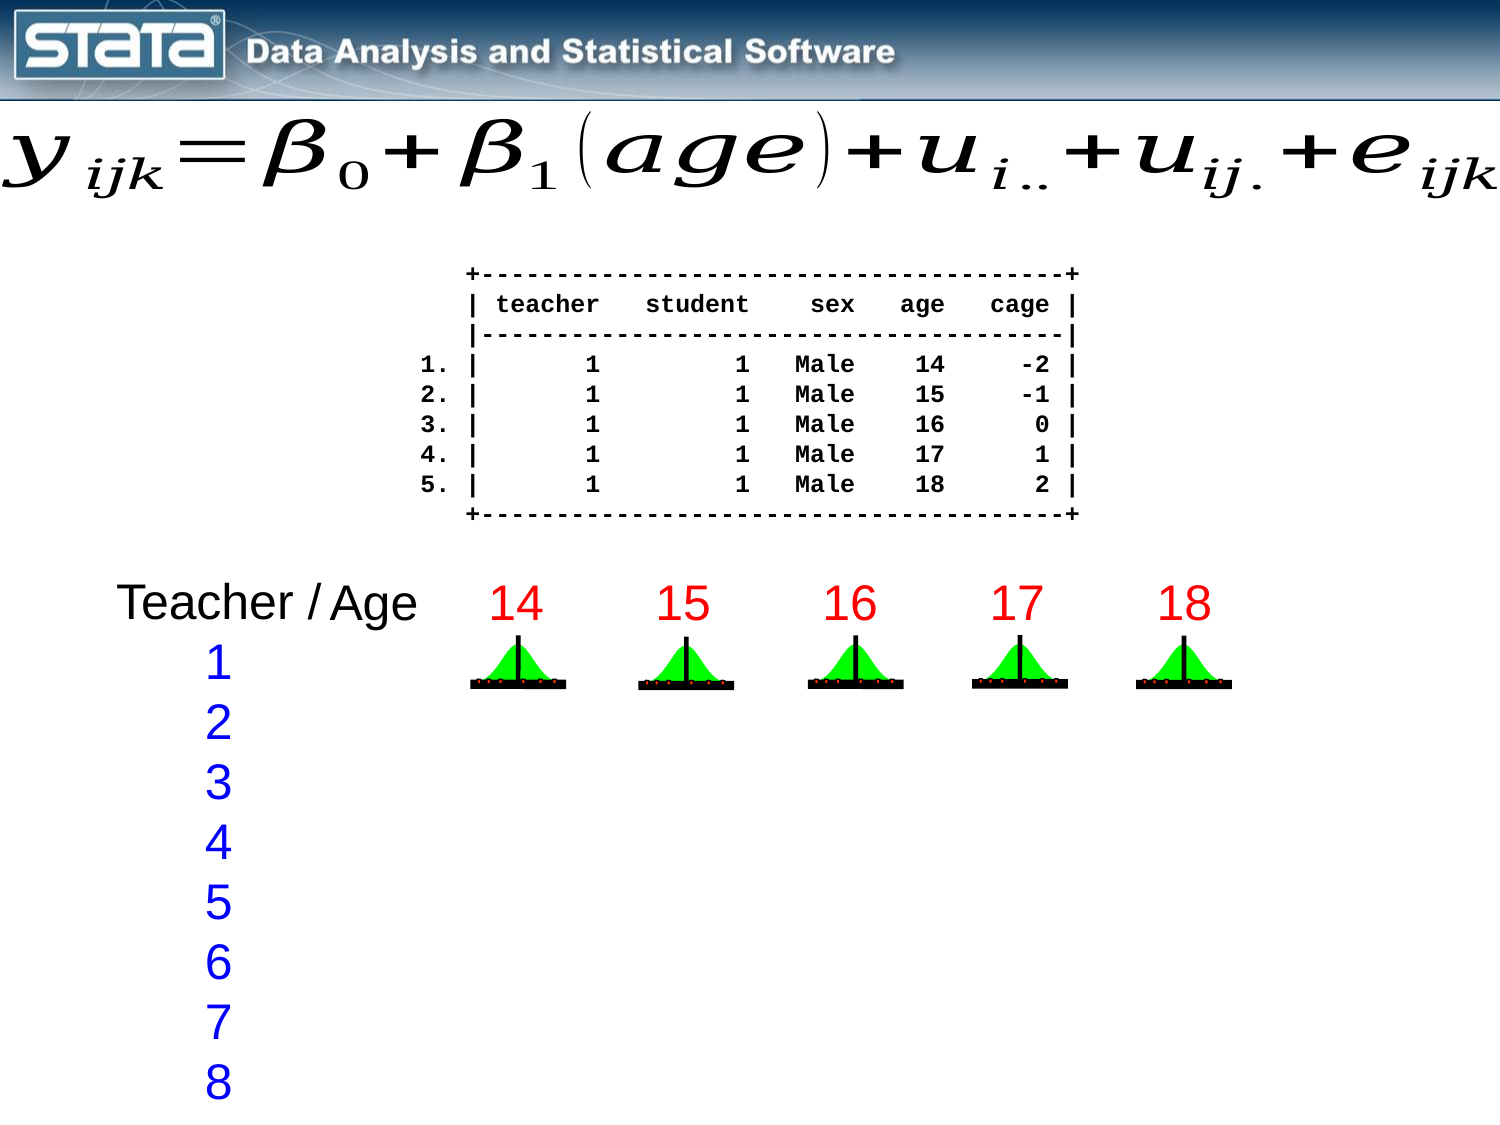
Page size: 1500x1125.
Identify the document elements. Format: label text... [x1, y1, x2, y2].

text_box Teacher / 1 2 3 4 5 6 7 8 [101, 562, 337, 1118]
picture [0, 0, 1500, 102]
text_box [642, 638, 730, 686]
text_box Age 14 15 16 17 18 [337, 563, 1229, 638]
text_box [812, 637, 900, 685]
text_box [976, 637, 1064, 685]
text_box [474, 637, 562, 685]
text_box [1140, 637, 1228, 685]
list +---------------------------------------+ | teacher student sex age cage | |---------------------------------------| 1. | 1 1 Male 14 -2 | 2. | 1 1 Male 15 -1 | 3. | 1 1 Male 16 0 | 4. | 1 1 Male 17 1 | 5. | 1 1 Male 18 2 | +---------------------------------------+ [375, 250, 1125, 544]
